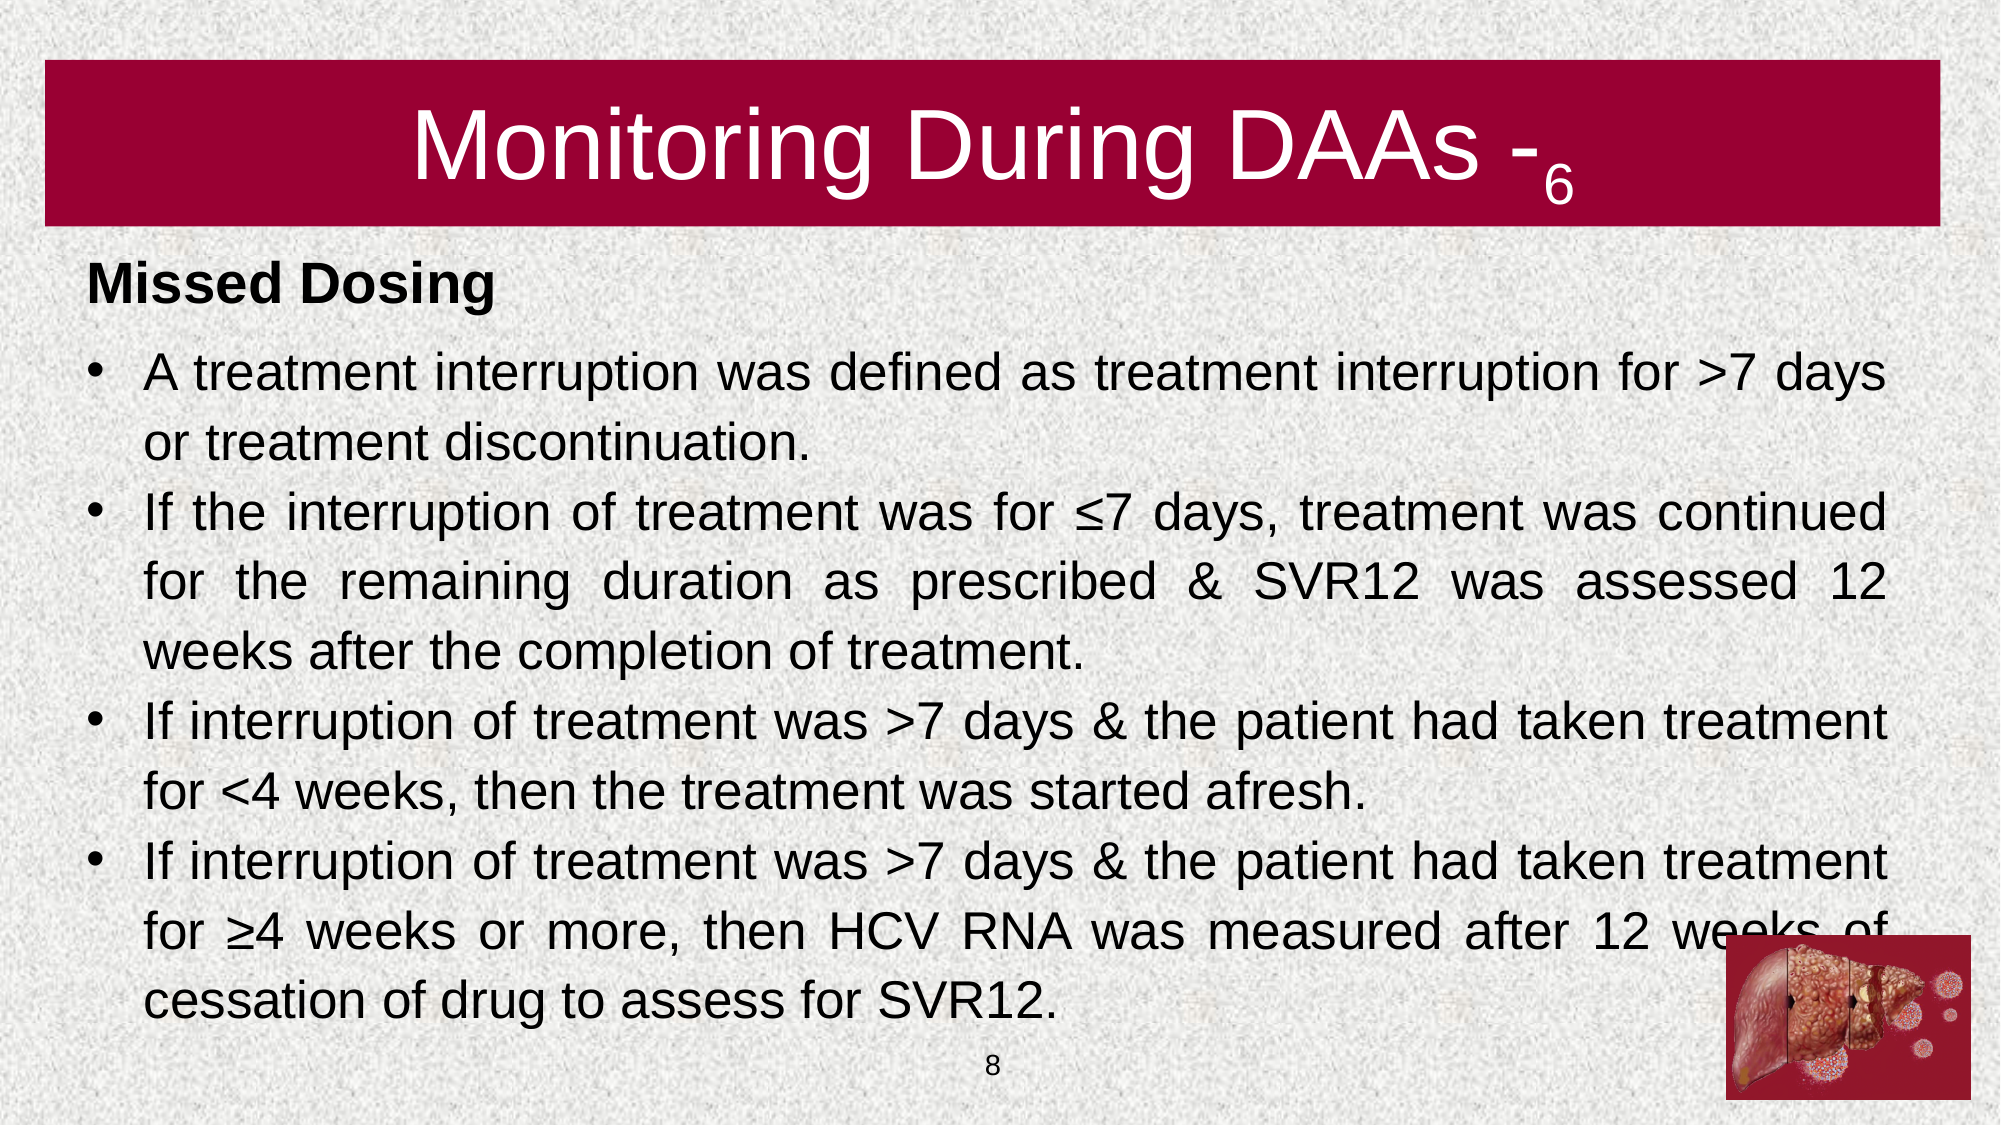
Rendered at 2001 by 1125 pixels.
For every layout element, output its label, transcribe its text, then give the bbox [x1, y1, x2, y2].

text_box 8 [964, 1024, 1022, 1104]
picture [0, 0, 2001, 1125]
list A treatment interruption was defined as treatment interruption for >7 days or treatment discontinuation. If the interruption of treatment was for ≤7 days, treatment was continued for the remaining duration as prescribed & SVR12 was assessed 12 weeks after the completion of treatment. If interruption of treatment was >7 days & the patient had taken treatment for <4 weeks, then the treatment was started afresh. If interruption of treatment was >7 days & the patient had taken treatment for ≥4 weeks or more, then HCV RNA was measured after 12 weeks of cessation of drug to assess for SVR12. [71, 323, 1905, 1040]
text_box Monitoring During DAAs -6 [45, 59, 1941, 227]
text_box Missed Dosing [71, 235, 621, 336]
slide_number 8 [1412, 1042, 1863, 1103]
